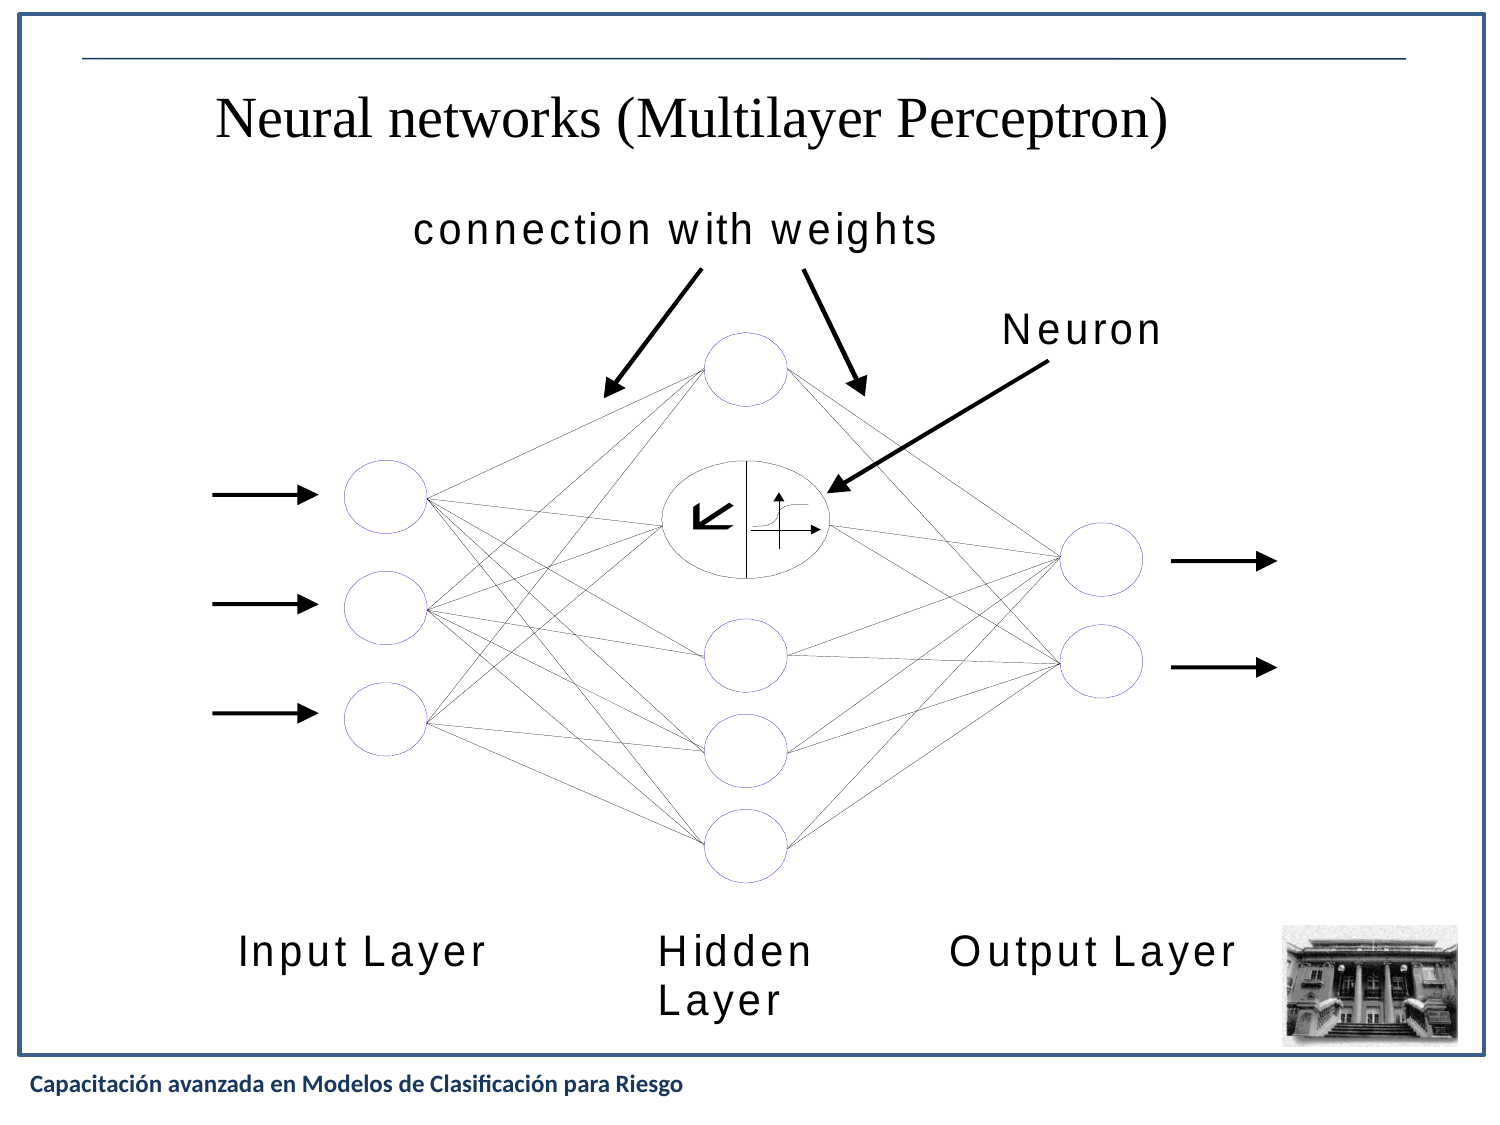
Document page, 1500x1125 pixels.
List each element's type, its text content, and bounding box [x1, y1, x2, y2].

picture [1282, 925, 1458, 1047]
text_box Neural networks (Multilayer Perceptron) [62, 12, 1338, 157]
picture [212, 212, 1278, 1026]
